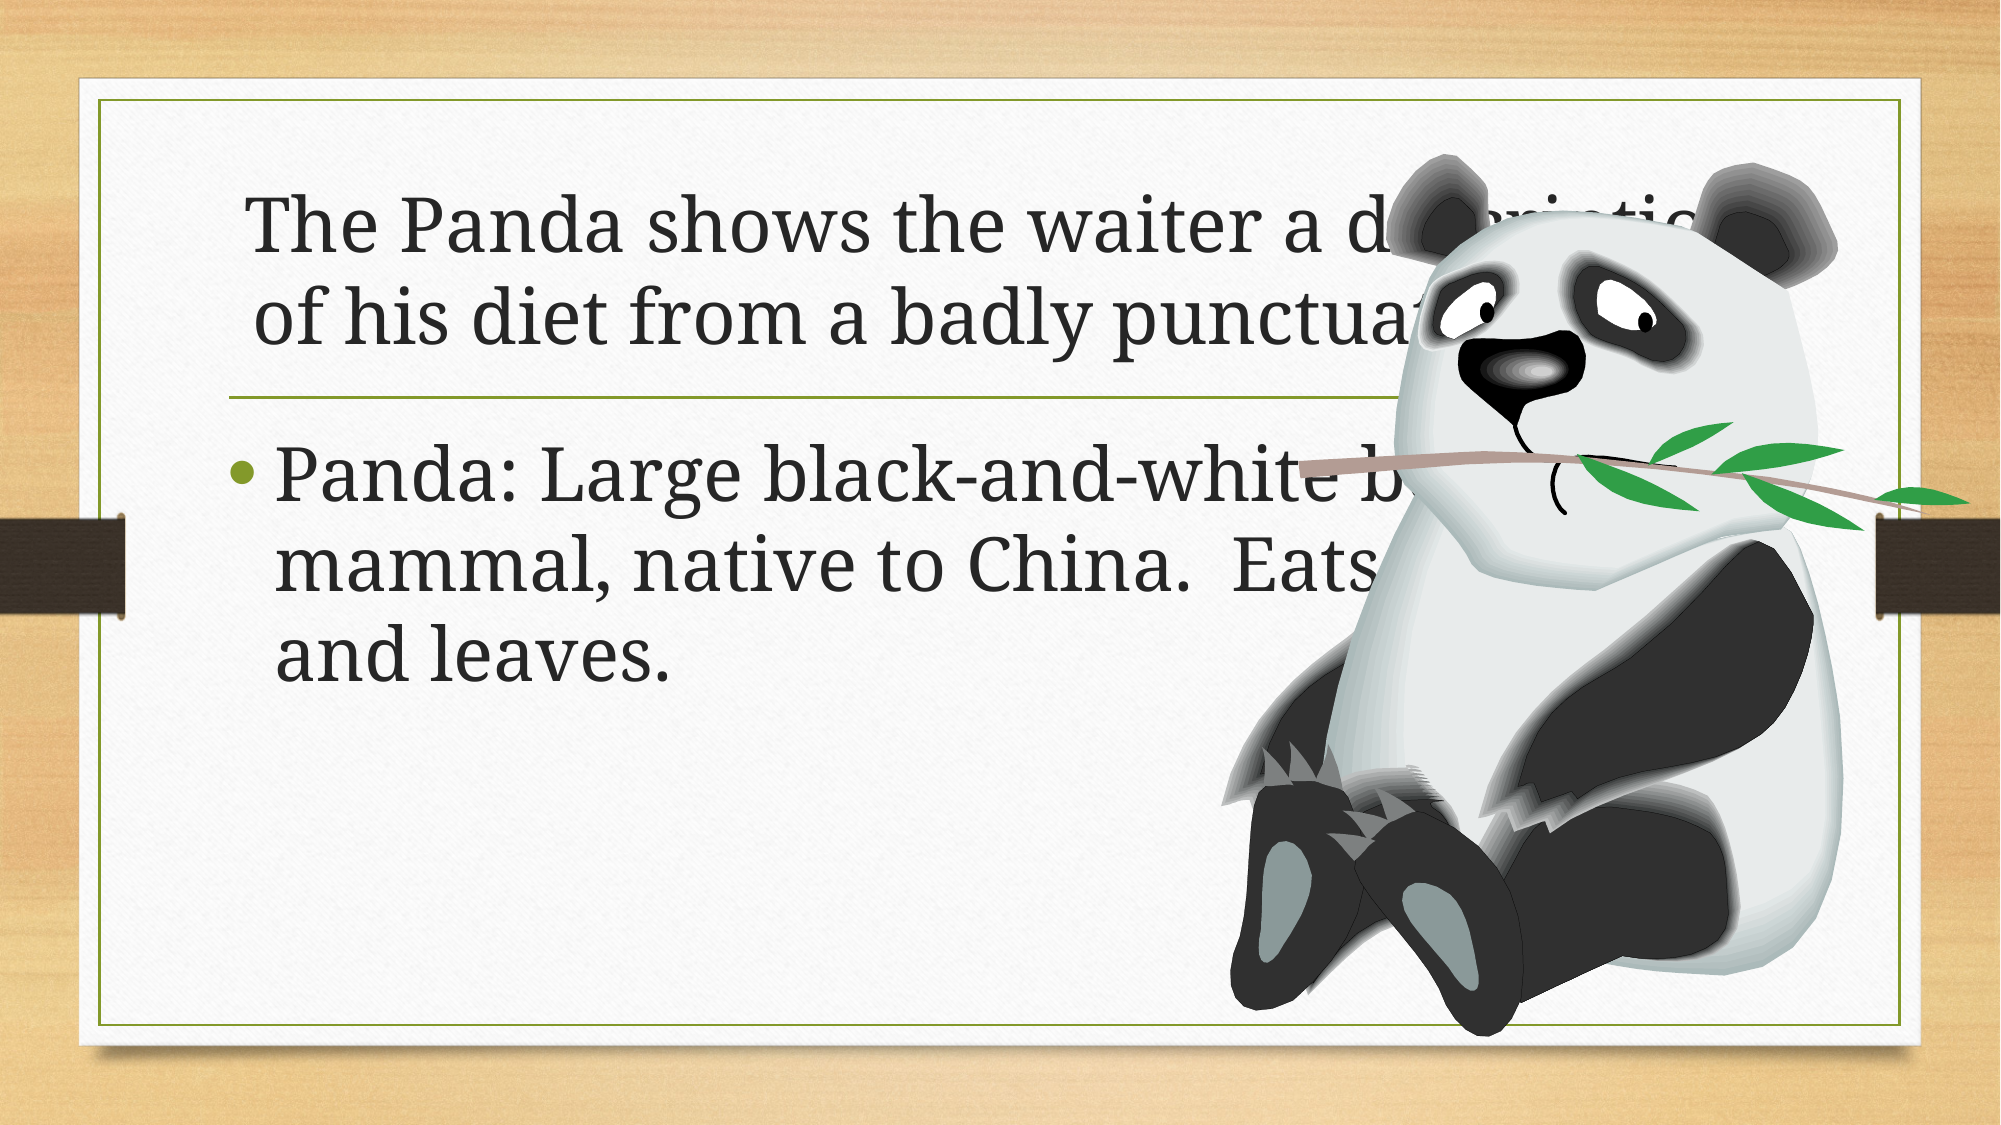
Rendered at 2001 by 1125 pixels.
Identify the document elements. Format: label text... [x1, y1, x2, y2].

title The Panda shows the waiter a description of his diet from a badly punctuated book: [212, 161, 1220, 375]
list Panda: Large black-and-white bear-like mammal, native to China. Eats, shoots and leaves. [212, 419, 1220, 964]
picture [0, 0, 2001, 1125]
